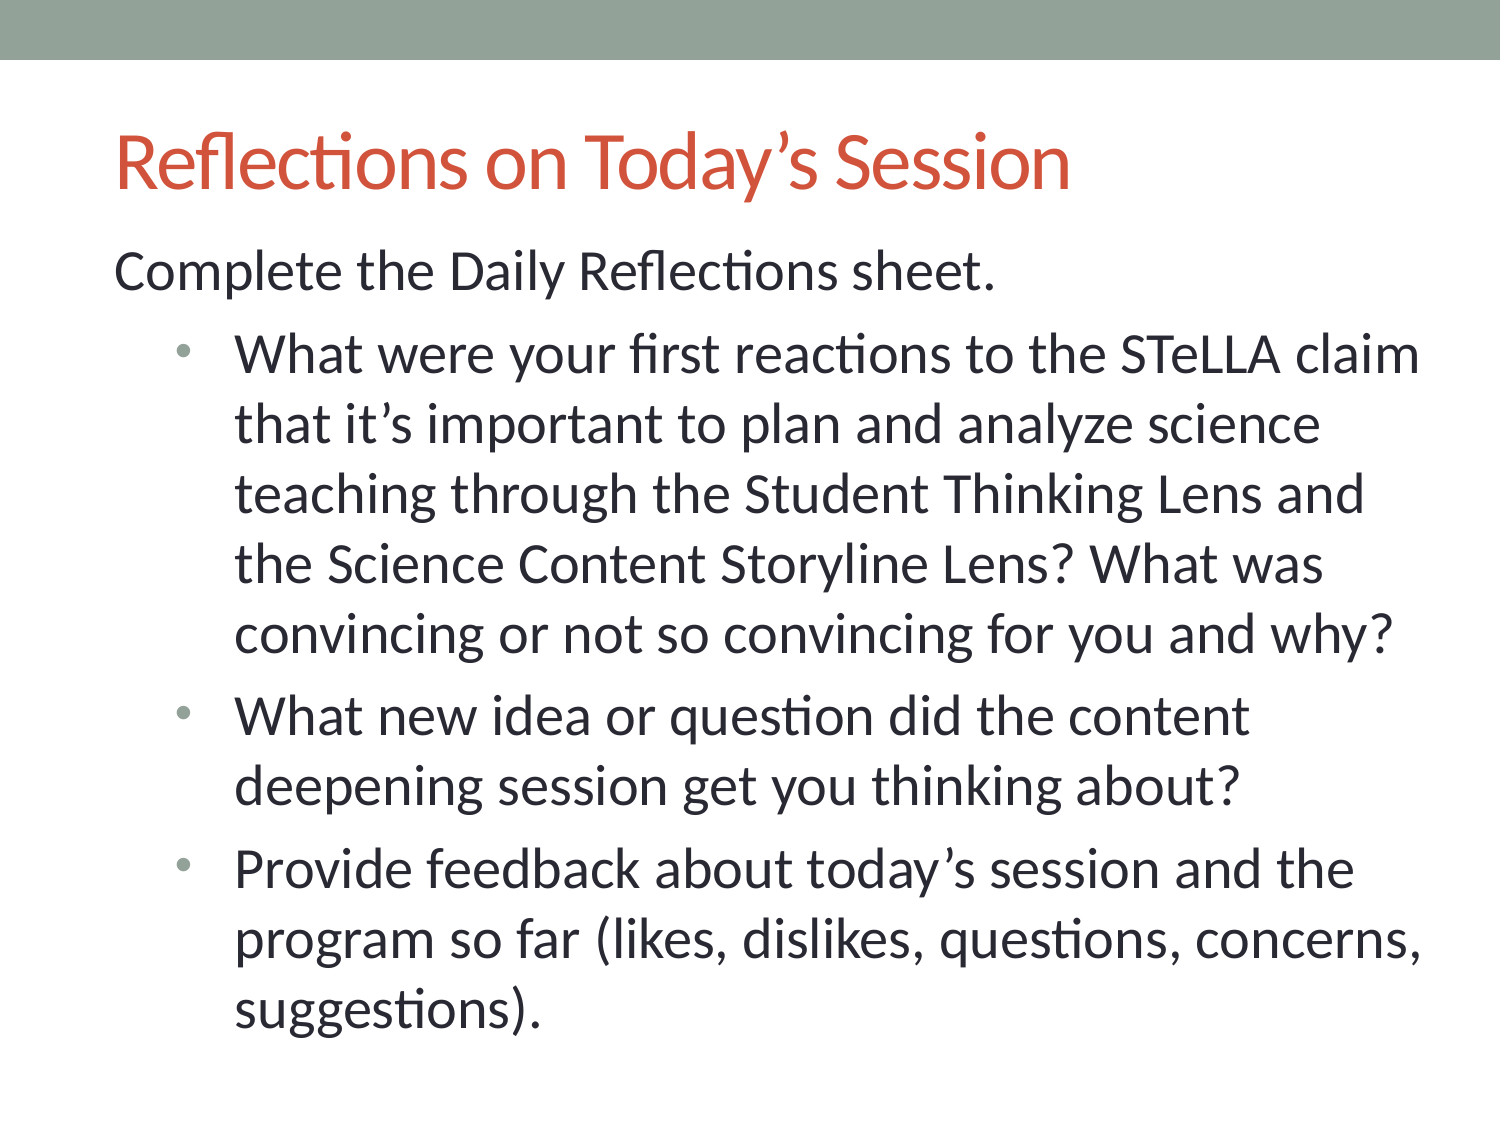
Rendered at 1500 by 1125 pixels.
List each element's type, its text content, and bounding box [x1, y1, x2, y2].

list Complete the Daily Reflections sheet. What were your first reactions to the STeLLA claim that it’s important to plan and analyze science teaching through the Student Thinking Lens and the Science Content Storyline Lens? What was convincing or not so convincing for you and why? What new idea or question did the content deepening session get you thinking about? Provide feedback about today’s session and the program so far (likes, dislikes, questions, concerns, suggestions). [99, 224, 1450, 1063]
title Reflections on Today’s Session [99, 75, 1425, 224]
